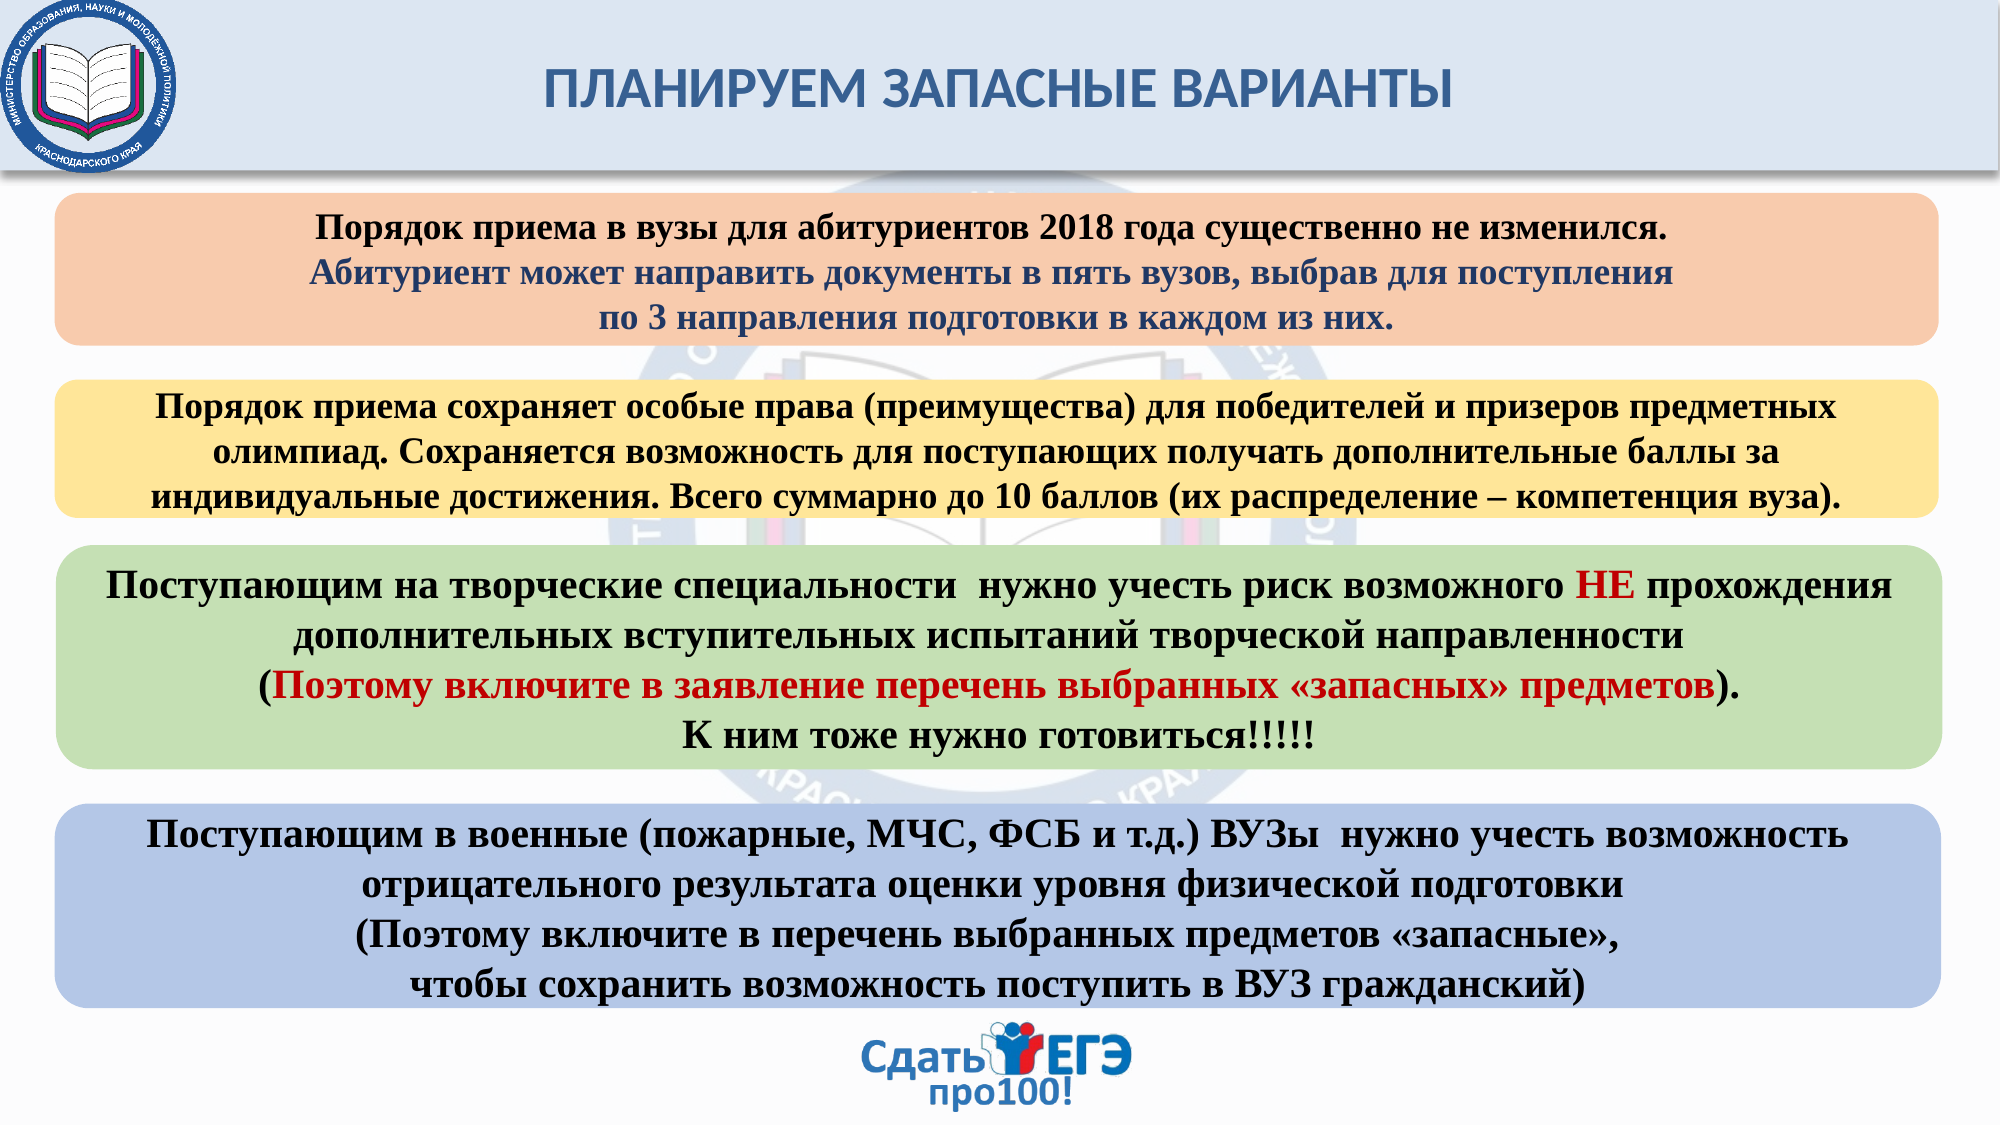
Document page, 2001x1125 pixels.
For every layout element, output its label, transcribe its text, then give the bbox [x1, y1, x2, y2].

picture [859, 1008, 1134, 1116]
text_box Порядок приема в вузы для абитуриентов 2018 года существенно не изменился. Абитуриент может направить документы в пять вузов, выбрав для поступления по 3 направления подготовки в каждом из них. [53, 191, 1940, 347]
picture [0, 0, 176, 173]
text_box Поступающим в военные (пожарные, МЧС, ФСБ и т.д.) ВУЗы нужно учесть возможность отрицательного результата оценки уровня физической подготовки (Поэтому включите в перечень выбранных предметов «запасные», чтобы сохранить возможность поступить в ВУЗ гражданский) [53, 802, 1943, 1010]
text_box Порядок приема сохраняет особые права (преимущества) для победителей и призеров предметных олимпиад. Сохраняется возможность для поступающих получать дополнительные баллы за индивидуальные достижения. Всего суммарно до 10 баллов (их распределение – компетенция вуза). [53, 378, 1940, 519]
text_box Поступающим на творческие специальности нужно учесть риск возможного НЕ прохождения дополнительных вступительных испытаний творческой направленности (Поэтому включите в заявление перечень выбранных «запасных» предметов). К ним тоже нужно готовиться!!!!! [54, 543, 1944, 771]
text_box ПЛАНИРУЕМ ЗАПАСНЫЕ ВАРИАНТЫ [176, 0, 1999, 171]
